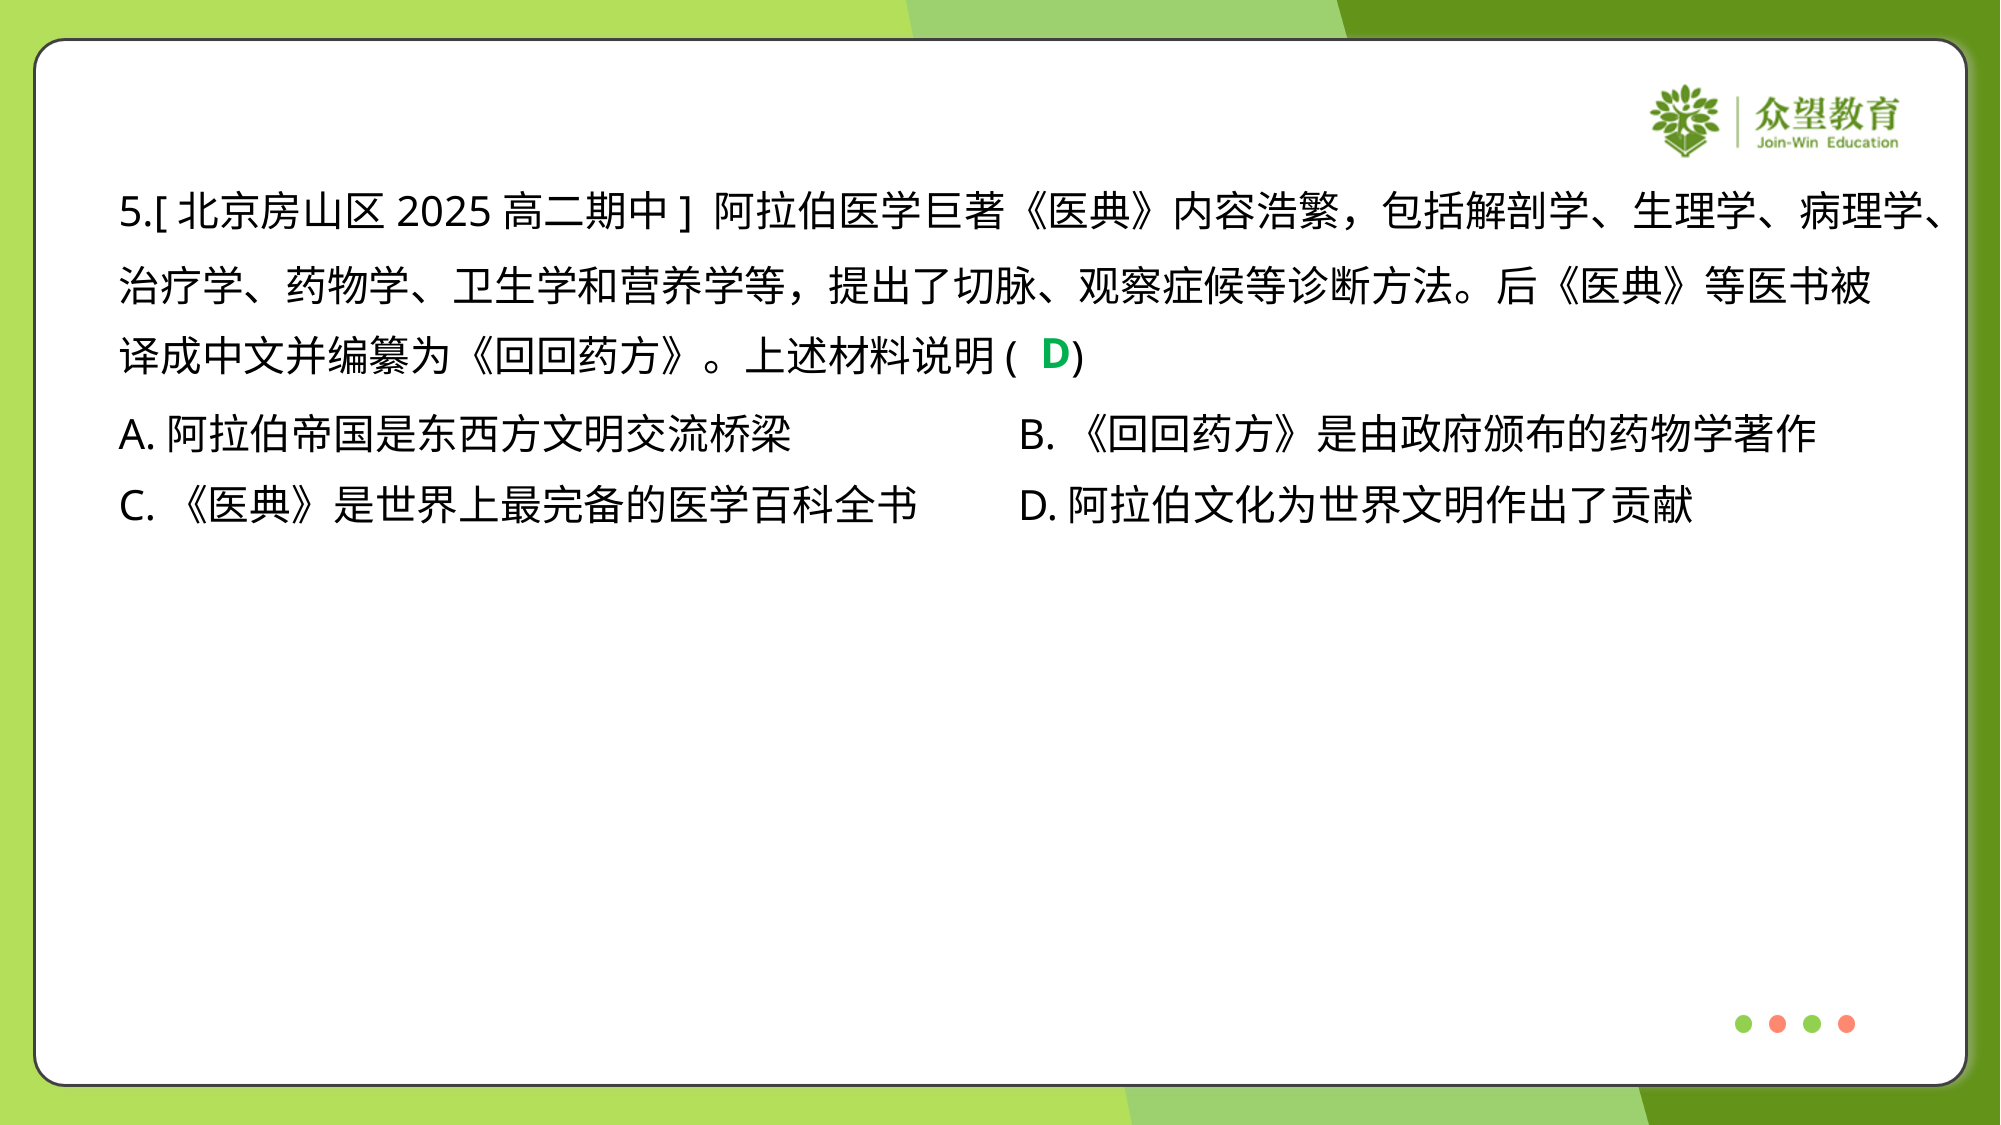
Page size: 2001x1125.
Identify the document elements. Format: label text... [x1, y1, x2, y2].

picture [0, 0, 2000, 1125]
text_box D [1024, 306, 1088, 371]
text_box 5.[北京房山区2025高二期中] 阿拉伯医学巨著《医典》内容浩繁，包括解剖学、生理学、病理学、 治疗学、药物学、卫生学和营养学等，提出了切脉、观察症候等诊断方法。后《医典》等医书被 译成中文并编纂为《回回药方》。上述材料说明( ) [118, 159, 1883, 373]
text_box A.阿拉伯帝国是东西方文明交流桥梁 B.《回回药方》是由政府颁布的药物学著作 C.《医典》是世界上最完备的医学百科全书 D.阿拉伯文化为世界文明作出了贡献 [118, 382, 1883, 522]
